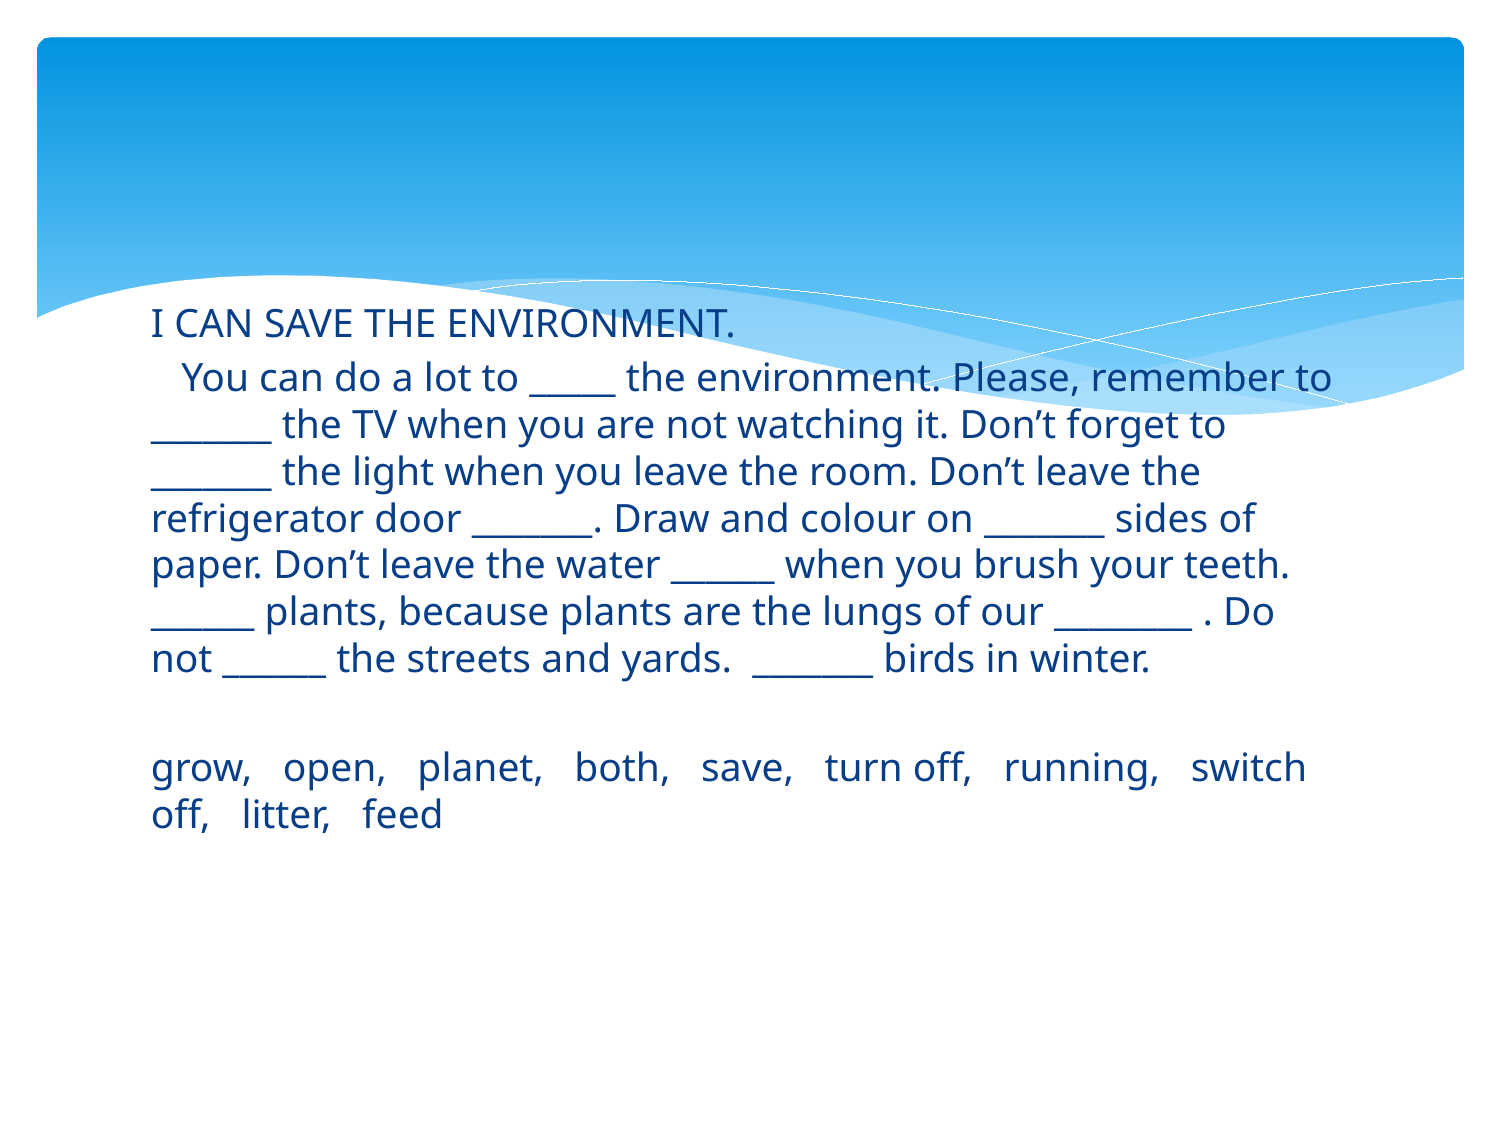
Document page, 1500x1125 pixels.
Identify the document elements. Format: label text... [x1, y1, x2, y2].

list I CAN SAVE THE ENVIRONMENT. You can do a lot to _____ the environment. Please, remember to _______ the TV when you are not watching it. Don’t forget to _______ the light when you leave the room. Don’t leave the refrigerator door _______. Draw and colour on _______ sides of paper. Don’t leave the water ______ when you brush your teeth. ______ plants, because plants are the lungs of our ________ . Do not ______ the streets and yards. _______ birds in winter. grow, open, planet, both, save, turn off, running, switch off, litter, feed [135, 290, 1352, 857]
